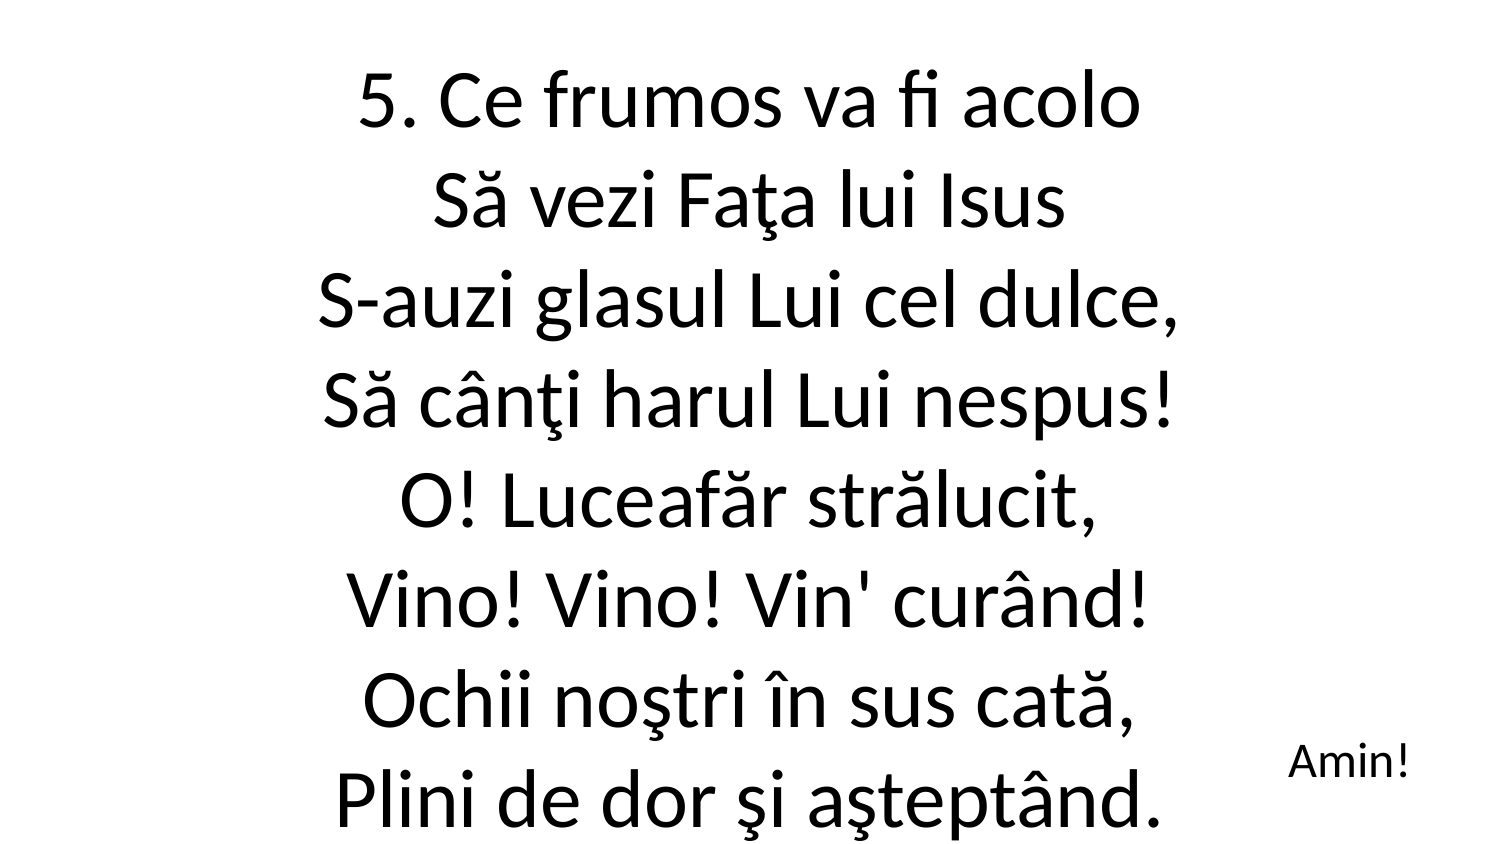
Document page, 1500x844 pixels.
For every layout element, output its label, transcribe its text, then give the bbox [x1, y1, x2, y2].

text_box Amin! [1273, 674, 1427, 795]
text_box 5. Ce frumos va fi acolo Să vezi Faţa lui Isus S-auzi glasul Lui cel dulce, Să cânţi harul Lui nespus! O! Luceafăr strălucit, Vino! Vino! Vin' curând! Ochii noştri în sus cată, Plini de dor şi aşteptând. [302, 0, 1198, 844]
